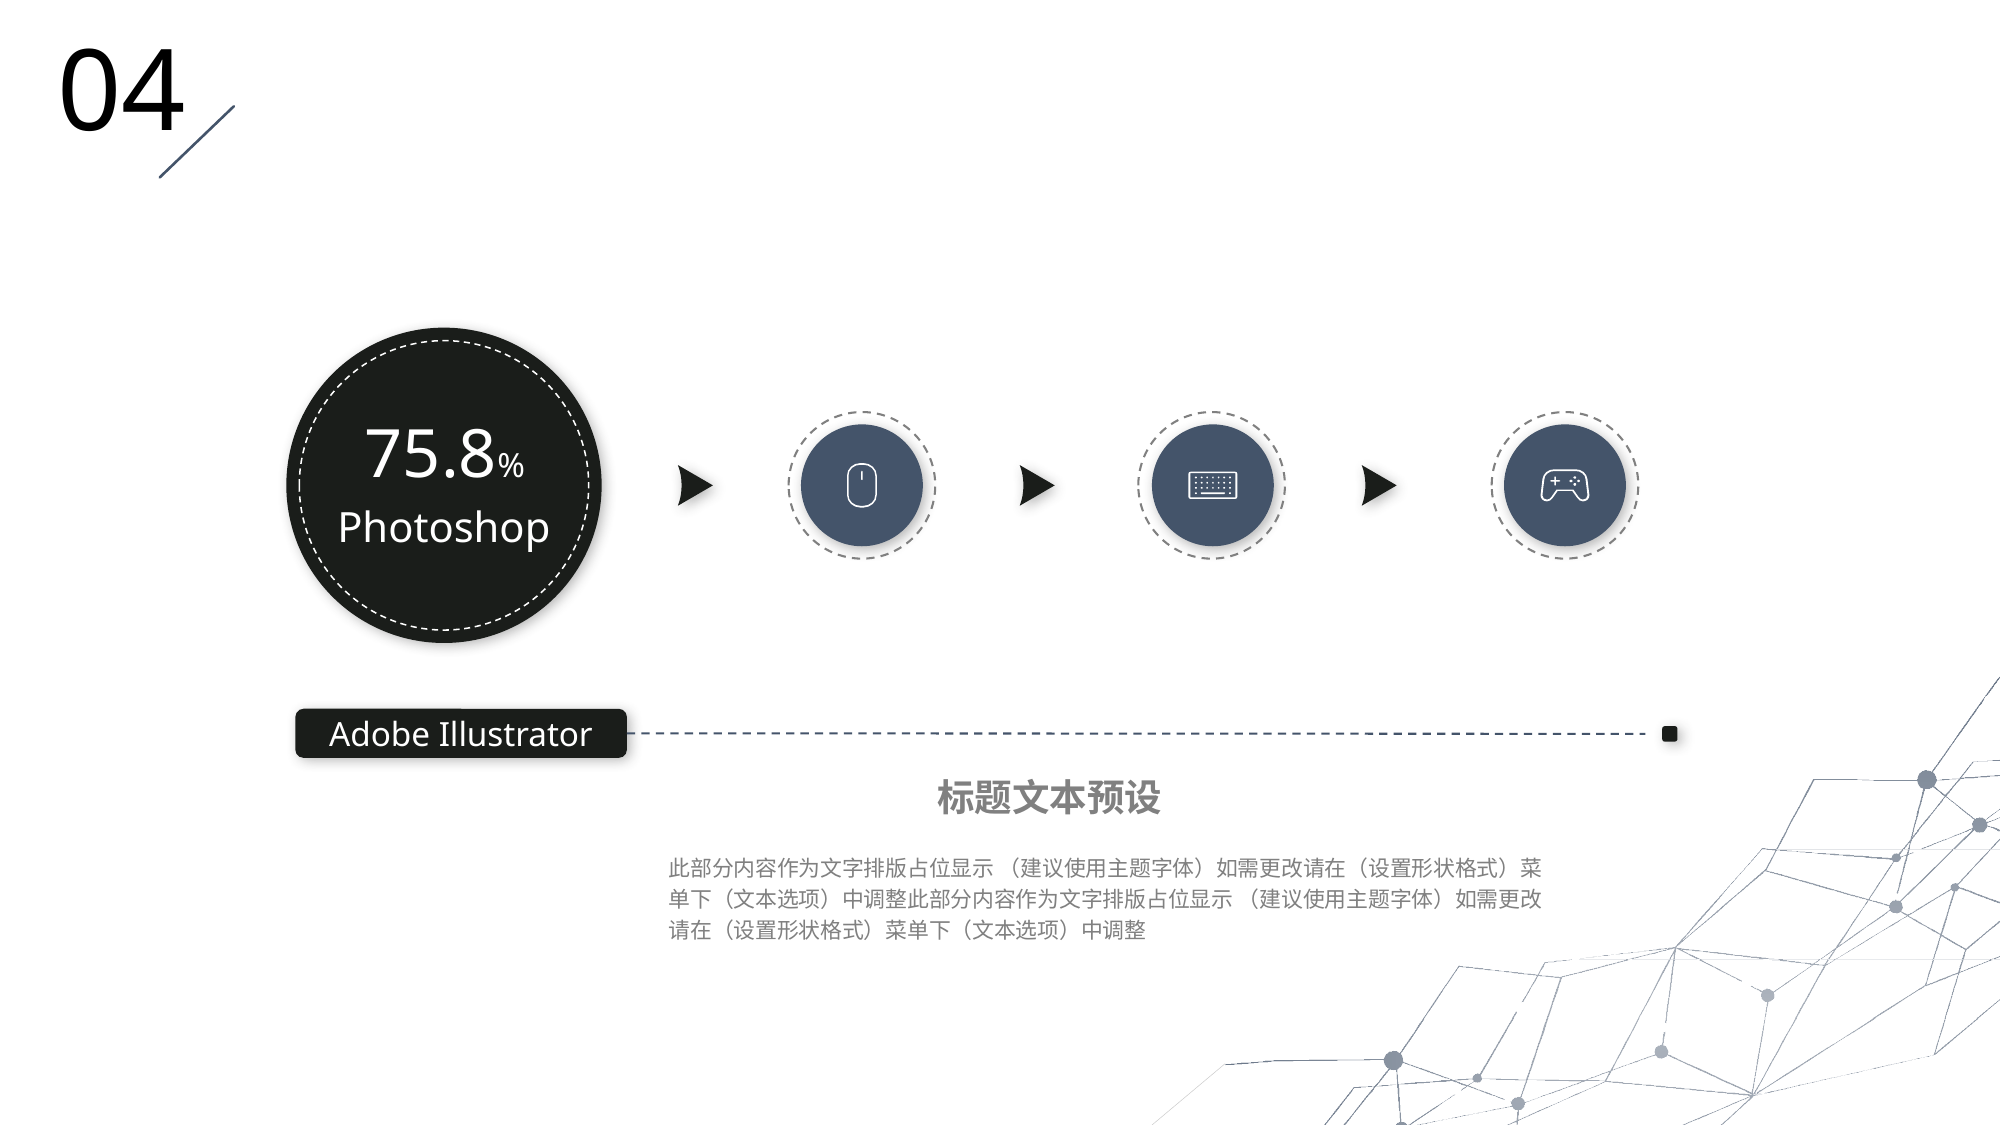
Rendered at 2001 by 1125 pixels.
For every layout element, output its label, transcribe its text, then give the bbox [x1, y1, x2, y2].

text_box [846, 463, 877, 508]
text_box [1661, 725, 1679, 743]
text_box [294, 707, 309, 759]
text_box [1017, 462, 1057, 509]
text_box [1226, 675, 2000, 1125]
text_box [1490, 411, 1640, 560]
text_box [676, 462, 715, 509]
text_box [787, 411, 937, 560]
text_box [1540, 469, 1590, 502]
text_box 04 [42, 10, 214, 161]
text_box [614, 707, 628, 759]
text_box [1188, 471, 1238, 499]
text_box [1151, 1063, 1226, 1125]
text_box [1137, 411, 1286, 560]
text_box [668, 773, 1551, 948]
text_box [286, 327, 602, 643]
text_box [1359, 462, 1399, 509]
text_box Adobe Illustrator [309, 706, 614, 761]
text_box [159, 106, 234, 178]
